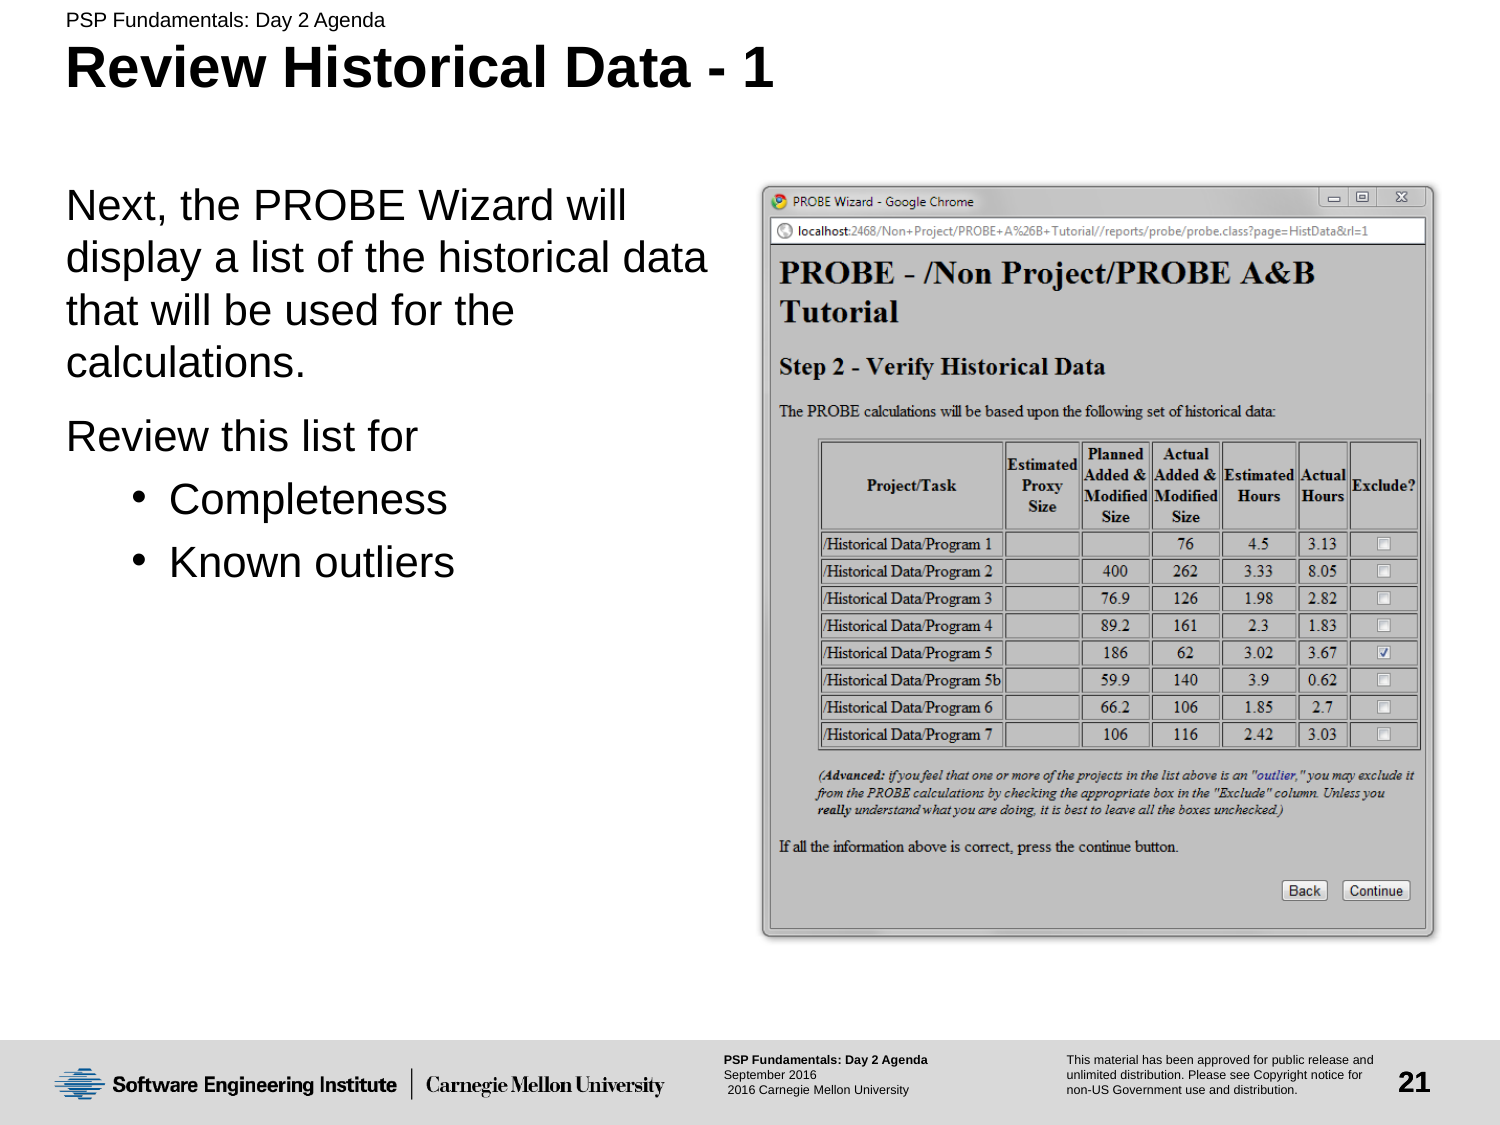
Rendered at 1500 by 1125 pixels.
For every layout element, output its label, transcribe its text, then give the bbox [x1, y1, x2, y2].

picture [754, 179, 1442, 946]
list Next, the PROBE Wizard will display a list of the historical data that will be used for the calculations. Review this list for Completeness Known outliers [65, 176, 738, 891]
picture [46, 1061, 673, 1104]
title Review Historical Data - 1 [65, 37, 1430, 148]
